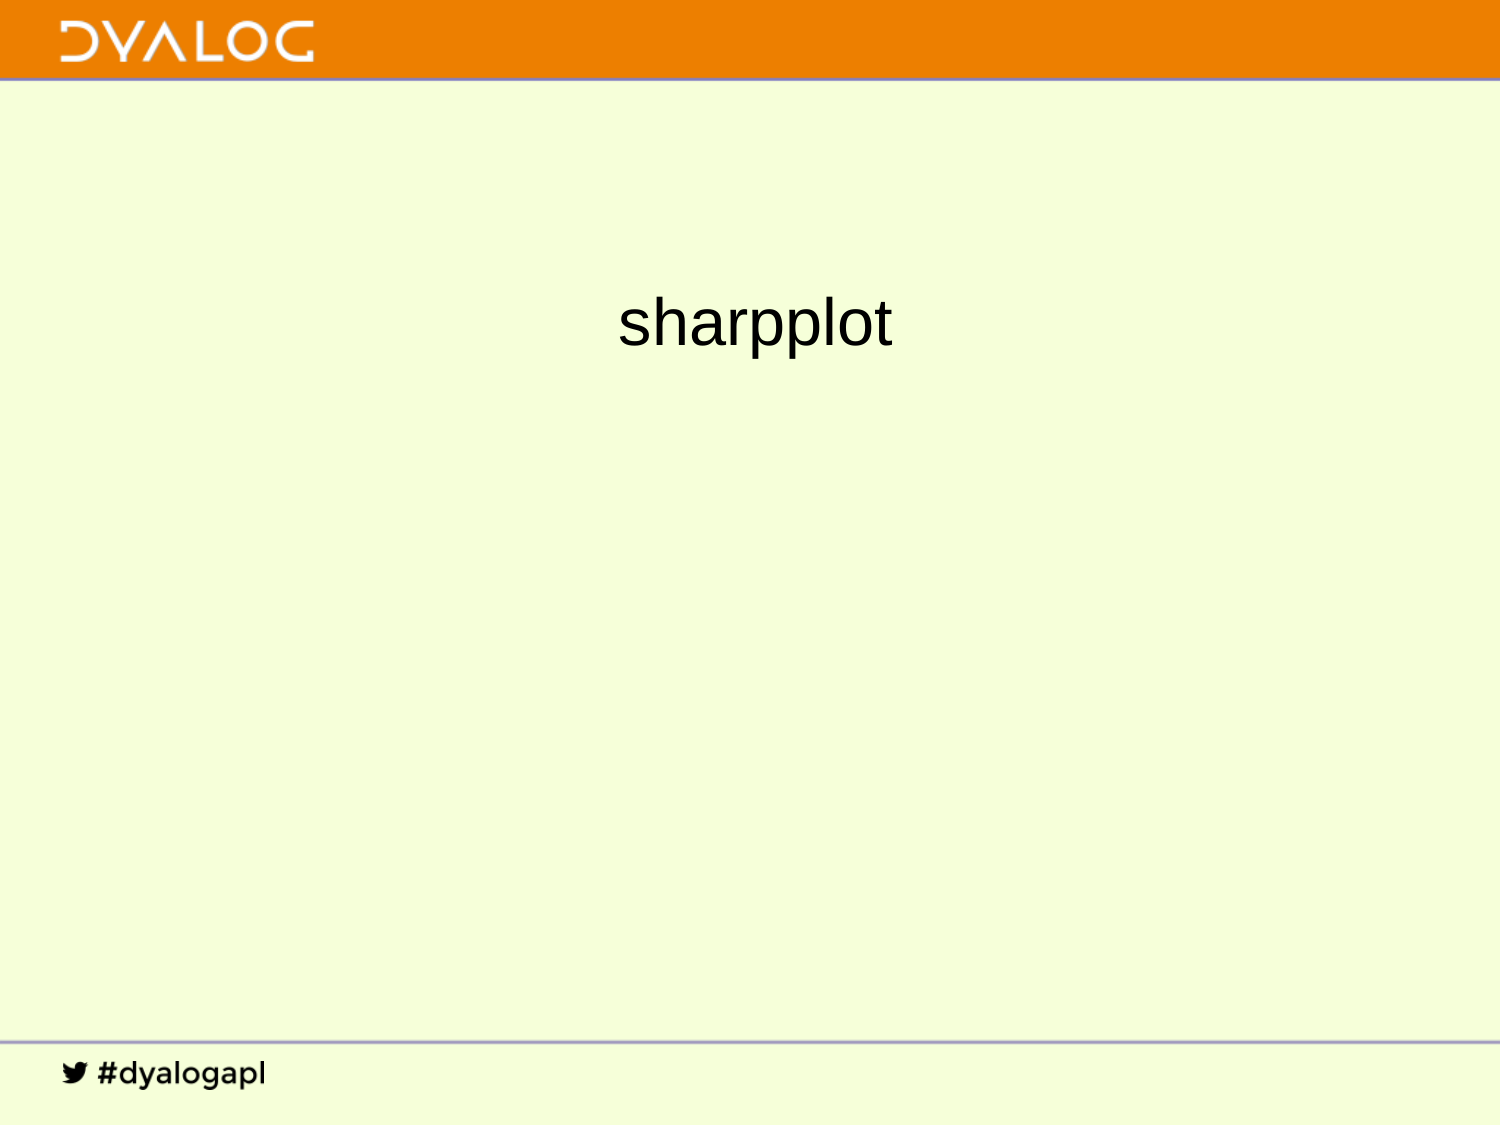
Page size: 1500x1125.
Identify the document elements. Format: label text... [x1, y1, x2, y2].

subtitle sharpplot [100, 271, 1412, 992]
picture [0, 0, 1500, 1125]
